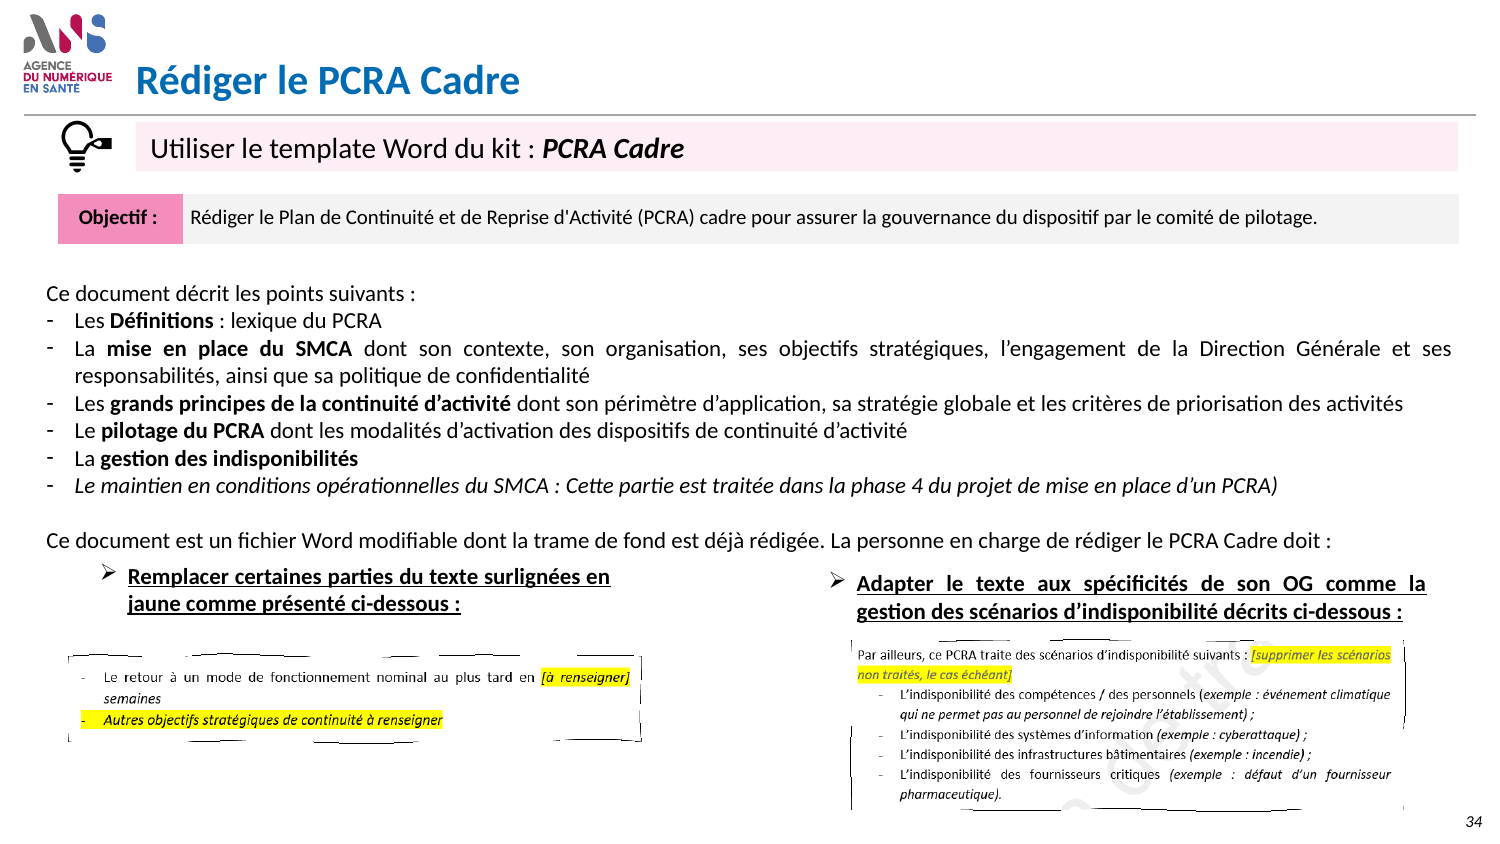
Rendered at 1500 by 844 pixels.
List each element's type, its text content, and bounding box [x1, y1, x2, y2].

picture [851, 640, 1404, 811]
text_box Adapter le texte aux spécificités de son OG comme la gestion des scénarios d’indisponibilité décrits ci-dessous : [813, 553, 1442, 650]
picture [68, 656, 642, 742]
text_box Remplacer certaines parties du texte surlignées en jaune comme présenté ci-dessous : [84, 553, 626, 624]
table_header Rédiger le Plan de Continuité et de Reprise d'Activité (PCRA) cadre pour assurer la gouvernance du dispositif par le comité de pilotage. [183, 194, 1459, 244]
text_box Ce document décrit les points suivants : Les Définitions : lexique du PCRA La mise en place du SMCA dont son contexte, son organisation, ses objectifs stratégiques, l’engagement de la Direction Générale et ses responsabilités, ainsi que sa politique de confidentialité Les grands principes de la continuité d’activité dont son périmètre d’application, sa stratégie globale et les critères de priorisation des activités Le pilotage du PCRA dont les modalités d’activation des dispositifs de continuité d’activité La gestion des indisponibilités Le maintien en conditions opérationnelles du SMCA : Cette partie est traitée dans la phase 4 du projet de mise en place d’un PCRA) Ce document est un fichier Word modifiable dont la trame de fond est déjà rédigée. La personne en charge de rédiger le PCRA Cadre doit : [31, 263, 1469, 812]
picture [55, 117, 115, 176]
title Rédiger le PCRA Cadre [135, 14, 1459, 103]
text_box 34 [1447, 798, 1500, 844]
table_header Objectif : [58, 194, 183, 244]
text_box Utiliser le template Word du kit : PCRA Cadre [135, 121, 1459, 172]
picture [23, 14, 112, 93]
